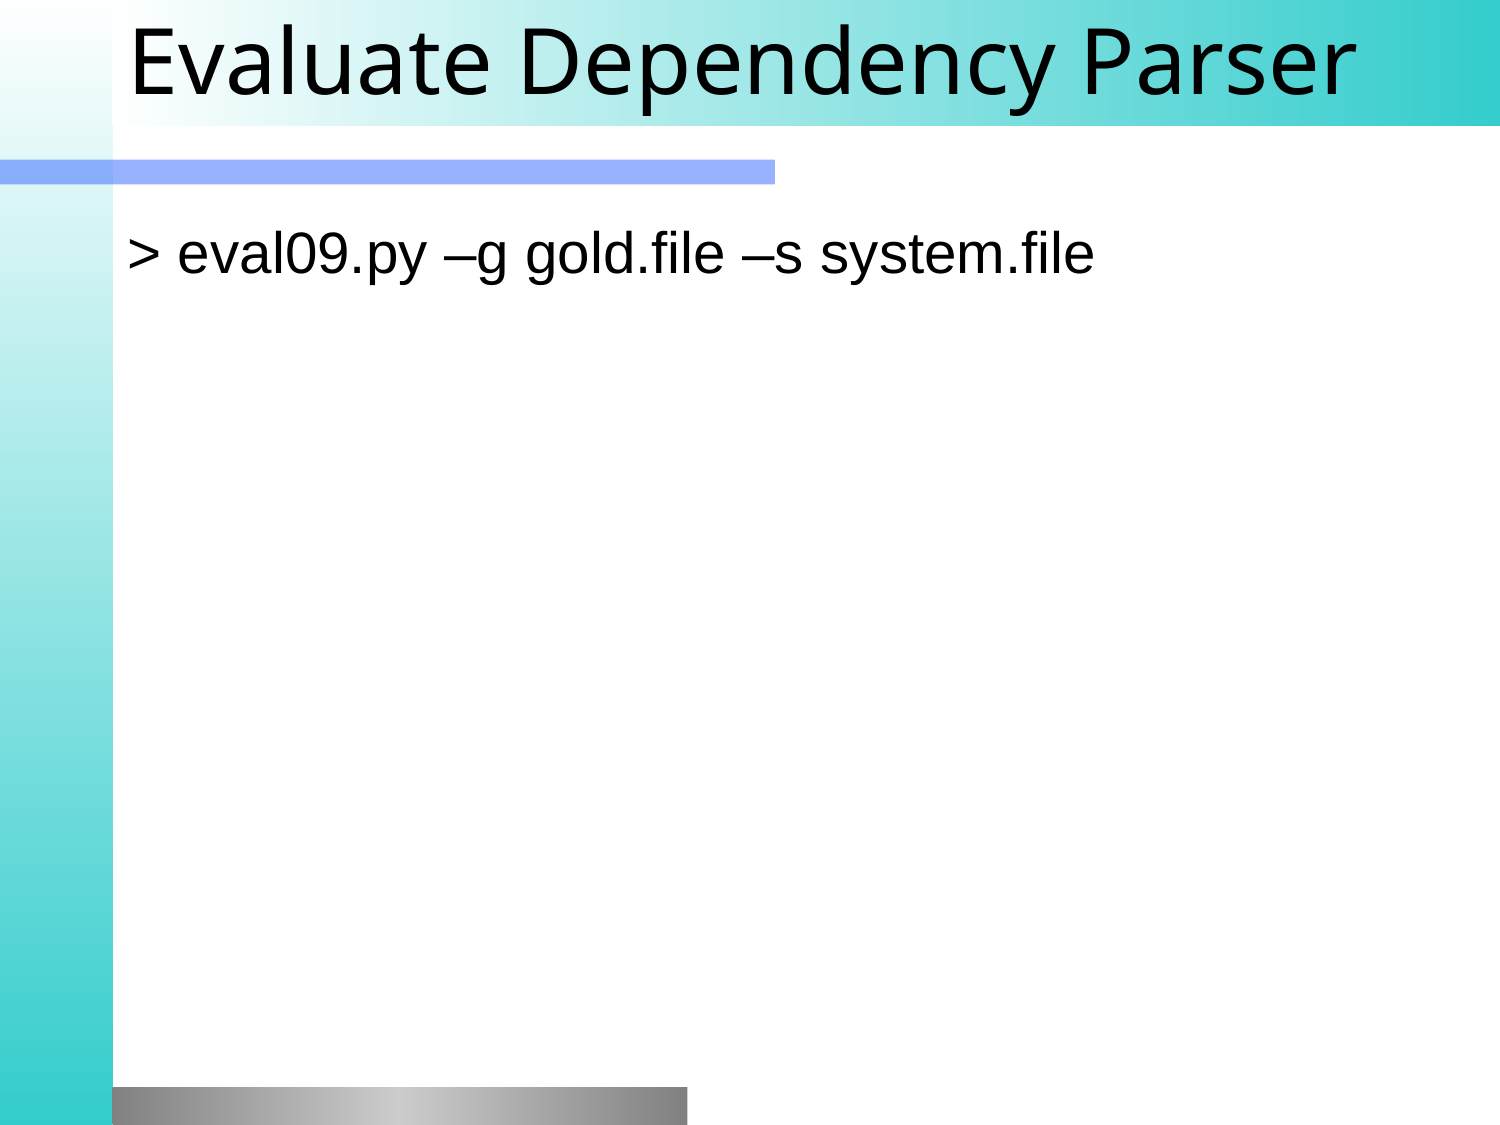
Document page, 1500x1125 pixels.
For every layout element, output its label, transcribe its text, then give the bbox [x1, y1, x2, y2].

title Evaluate Dependency Parser [112, 0, 1500, 121]
list > eval09.py –g gold.file –s system.file [112, 207, 1388, 1073]
